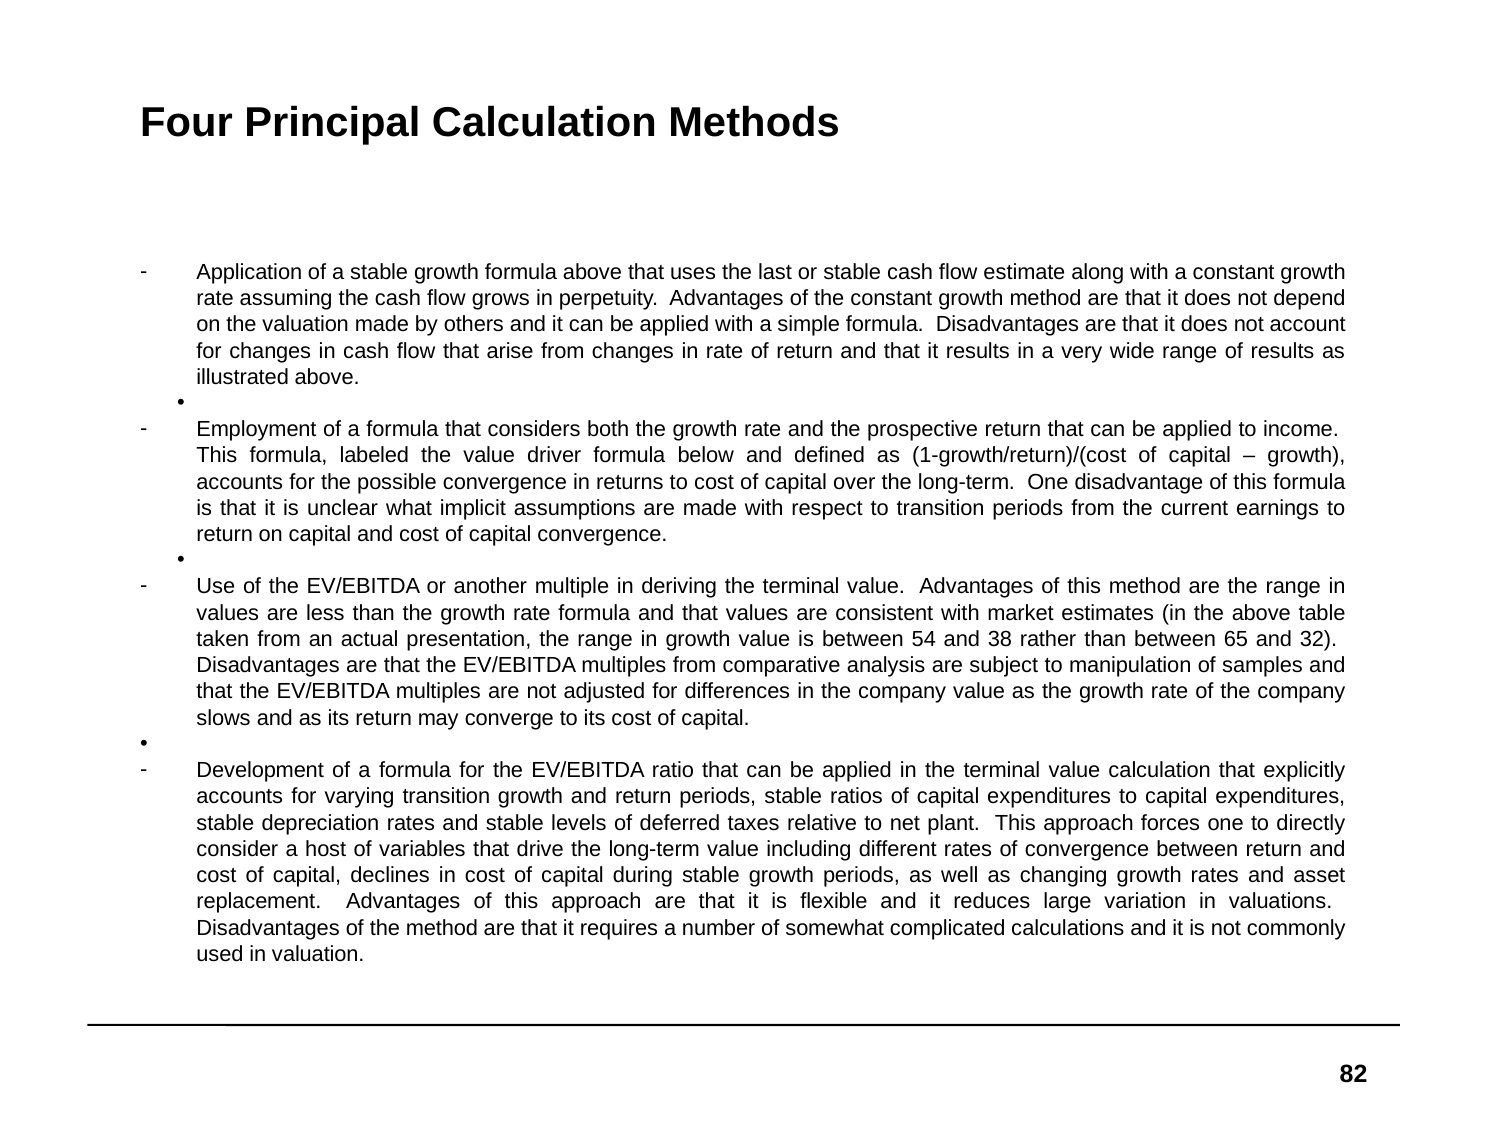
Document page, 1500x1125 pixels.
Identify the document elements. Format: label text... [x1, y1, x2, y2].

list Application of a stable growth formula above that uses the last or stable cash flow estimate along with a constant growth rate assuming the cash flow grows in perpetuity. Advantages of the constant growth method are that it does not depend on the valuation made by others and it can be applied with a simple formula. Disadvantages are that it does not account for changes in cash flow that arise from changes in rate of return and that it results in a very wide range of results as illustrated above. Employment of a formula that considers both the growth rate and the prospective return that can be applied to income. This formula, labeled the value driver formula below and defined as (1-growth/return)/(cost of capital – growth), accounts for the possible convergence in returns to cost of capital over the long-term. One disadvantage of this formula is that it is unclear what implicit assumptions are made with respect to transition periods from the current earnings to return on capital and cost of capital convergence. Use of the EV/EBITDA or another multiple in deriving the terminal value. Advantages of this method are the range in values are less than the growth rate formula and that values are consistent with market estimates (in the above table taken from an actual presentation, the range in growth value is between 54 and 38 rather than between 65 and 32). Disadvantages are that the EV/EBITDA multiples from comparative analysis are subject to manipulation of samples and that the EV/EBITDA multiples are not adjusted for differences in the company value as the growth rate of the company slows and as its return may converge to its cost of capital. Development of a formula for the EV/EBITDA ratio that can be applied in the terminal value calculation that explicitly accounts for varying transition growth and return periods, stable ratios of capital expenditures to capital expenditures, stable depreciation rates and stable levels of deferred taxes relative to net plant. This approach forces one to directly consider a host of variables that drive the long-term value including different rates of convergence between return and cost of capital, declines in cost of capital during stable growth periods, as well as changing growth rates and asset replacement. Advantages of this approach are that it is flexible and it reduces large variation in valuations. Disadvantages of the method are that it requires a number of somewhat complicated calculations and it is not commonly used in valuation. [125, 249, 1363, 988]
title Four Principal Calculation Methods [125, 87, 1375, 225]
